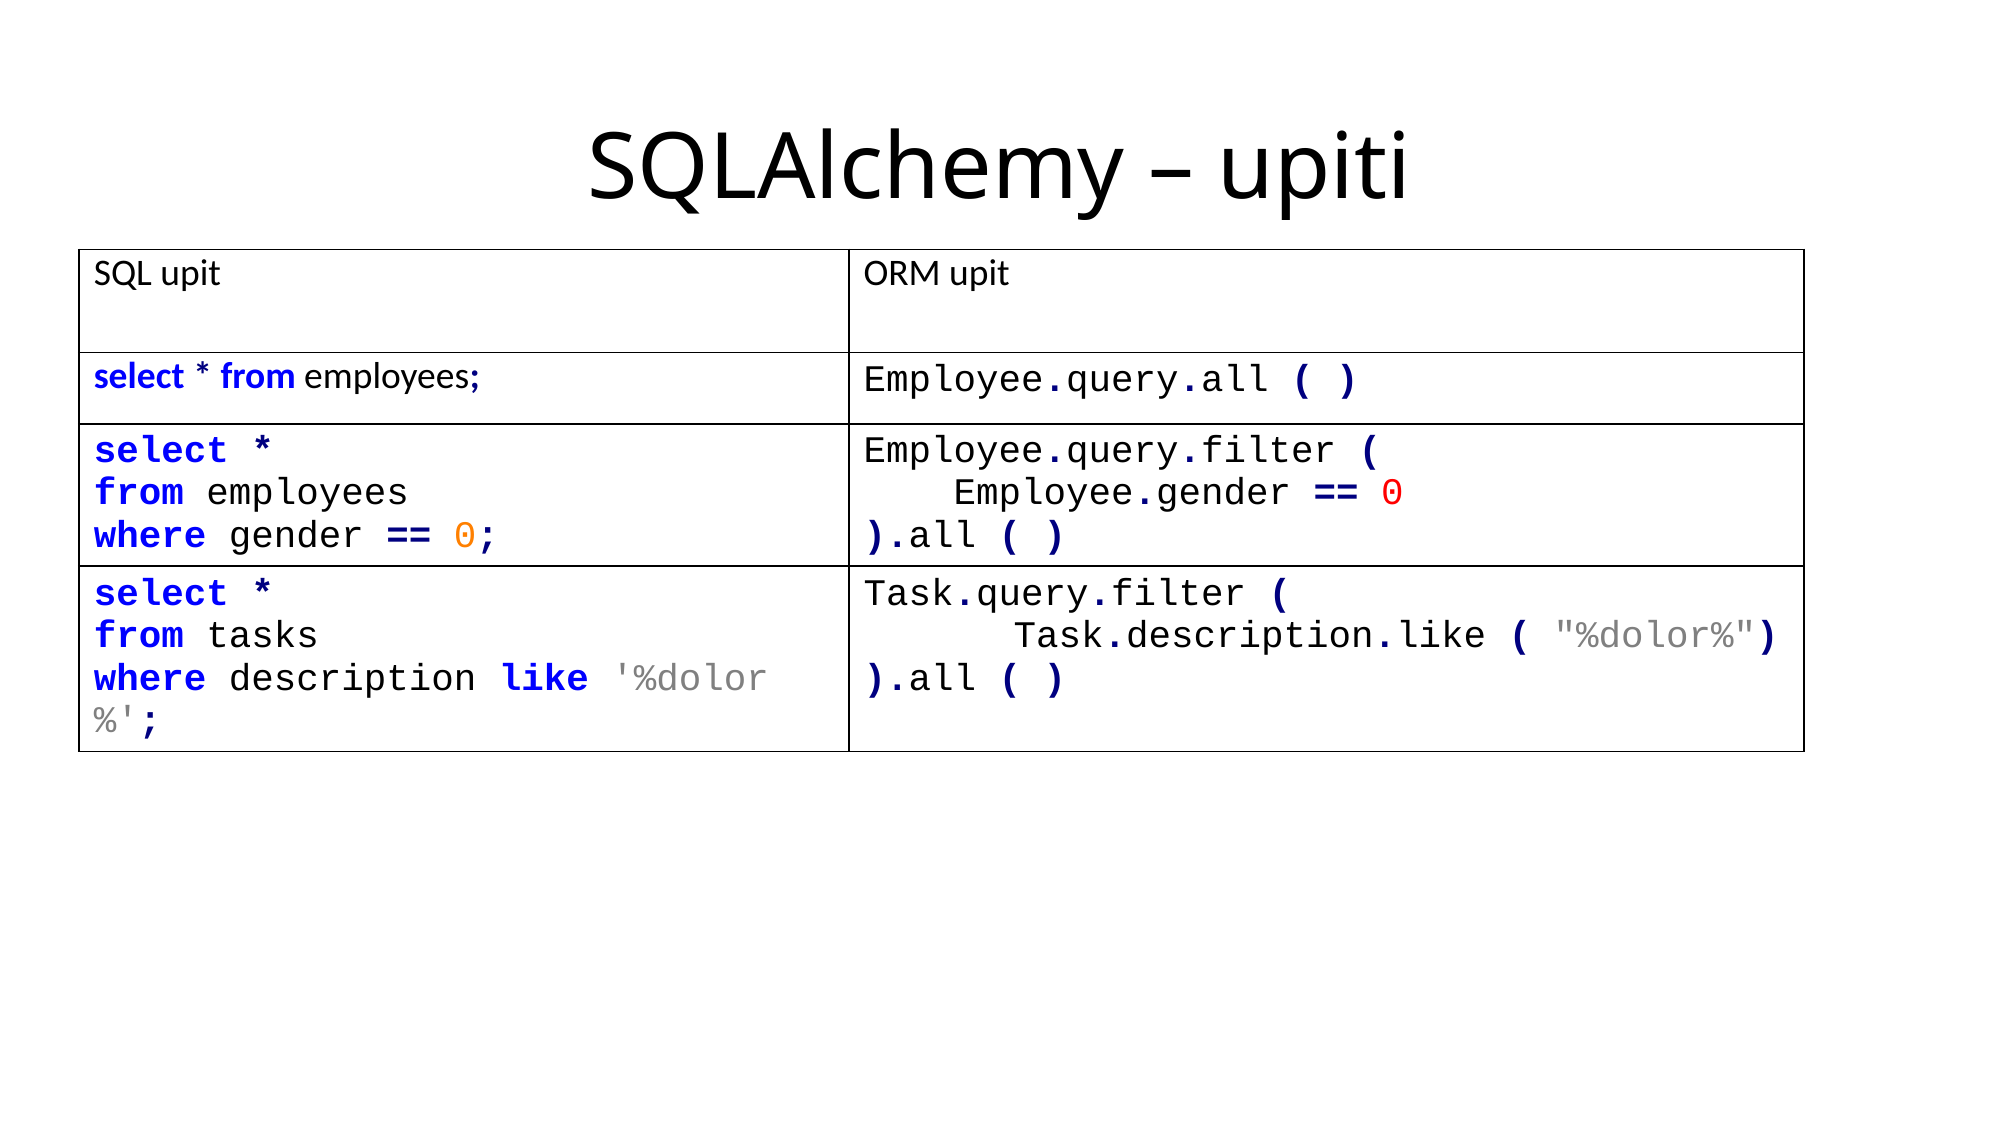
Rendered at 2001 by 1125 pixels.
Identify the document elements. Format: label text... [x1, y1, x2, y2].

table_header ORM upit [850, 250, 1803, 352]
table_header SQL upit [80, 250, 848, 352]
table_cell Employee.query.all ( ) [850, 353, 1803, 423]
table_cell select * from employees; [80, 353, 848, 423]
table_cell Employee.query.filter ( Employee.gender == 0 ).all ( ) [850, 425, 1803, 565]
title SQLAlchemy – upiti [137, 59, 1863, 278]
table_cell Task.query.filter ( Task.description.like ( "%dolor%") ).all ( ) [850, 567, 1803, 751]
table_cell select * from employees where gender == 0; [80, 425, 848, 565]
table_cell select * from tasks where description like '%dolor%'; [80, 567, 848, 751]
